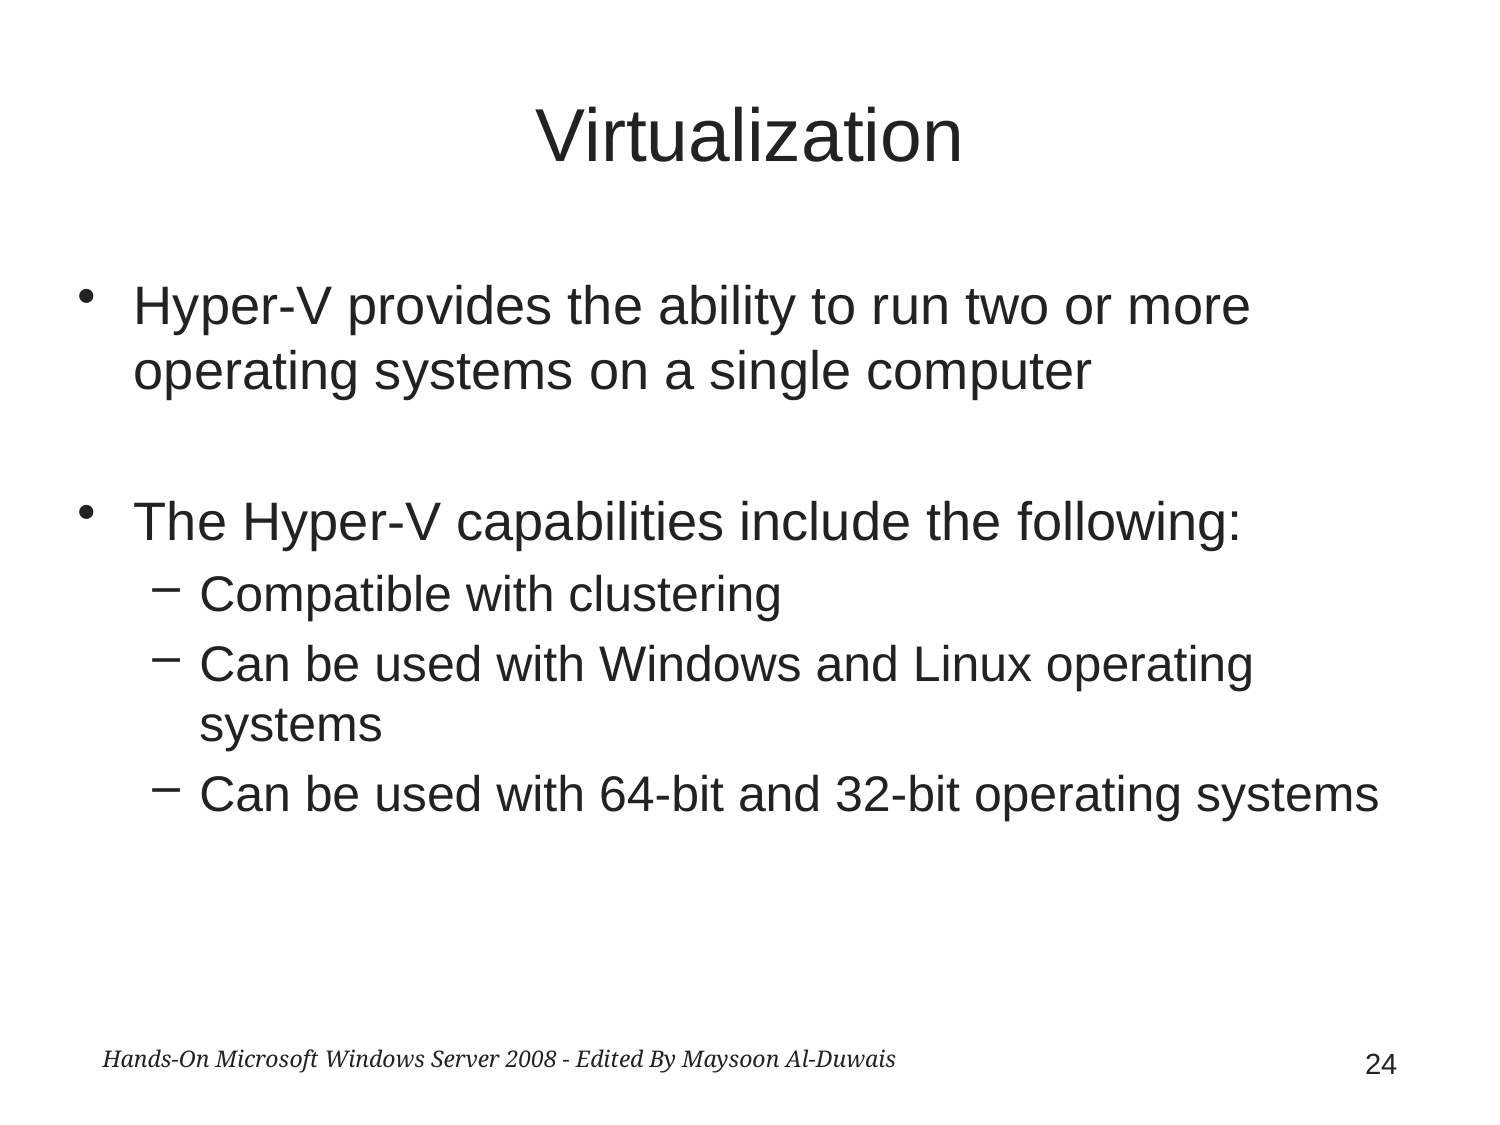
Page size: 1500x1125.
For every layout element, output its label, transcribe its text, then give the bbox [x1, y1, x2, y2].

list Hyper-V provides the ability to run two or more operating systems on a single computer The Hyper-V capabilities include the following: Compatible with clustering Can be used with Windows and Linux operating systems Can be used with 64-bit and 32-bit operating systems [62, 262, 1426, 1013]
footer Hands-On Microsoft Windows Server 2008 - Edited By Maysoon Al-Duwais [87, 1037, 1051, 1101]
slide_number 24 [1074, 1037, 1413, 1101]
title Virtualization [87, 37, 1413, 226]
